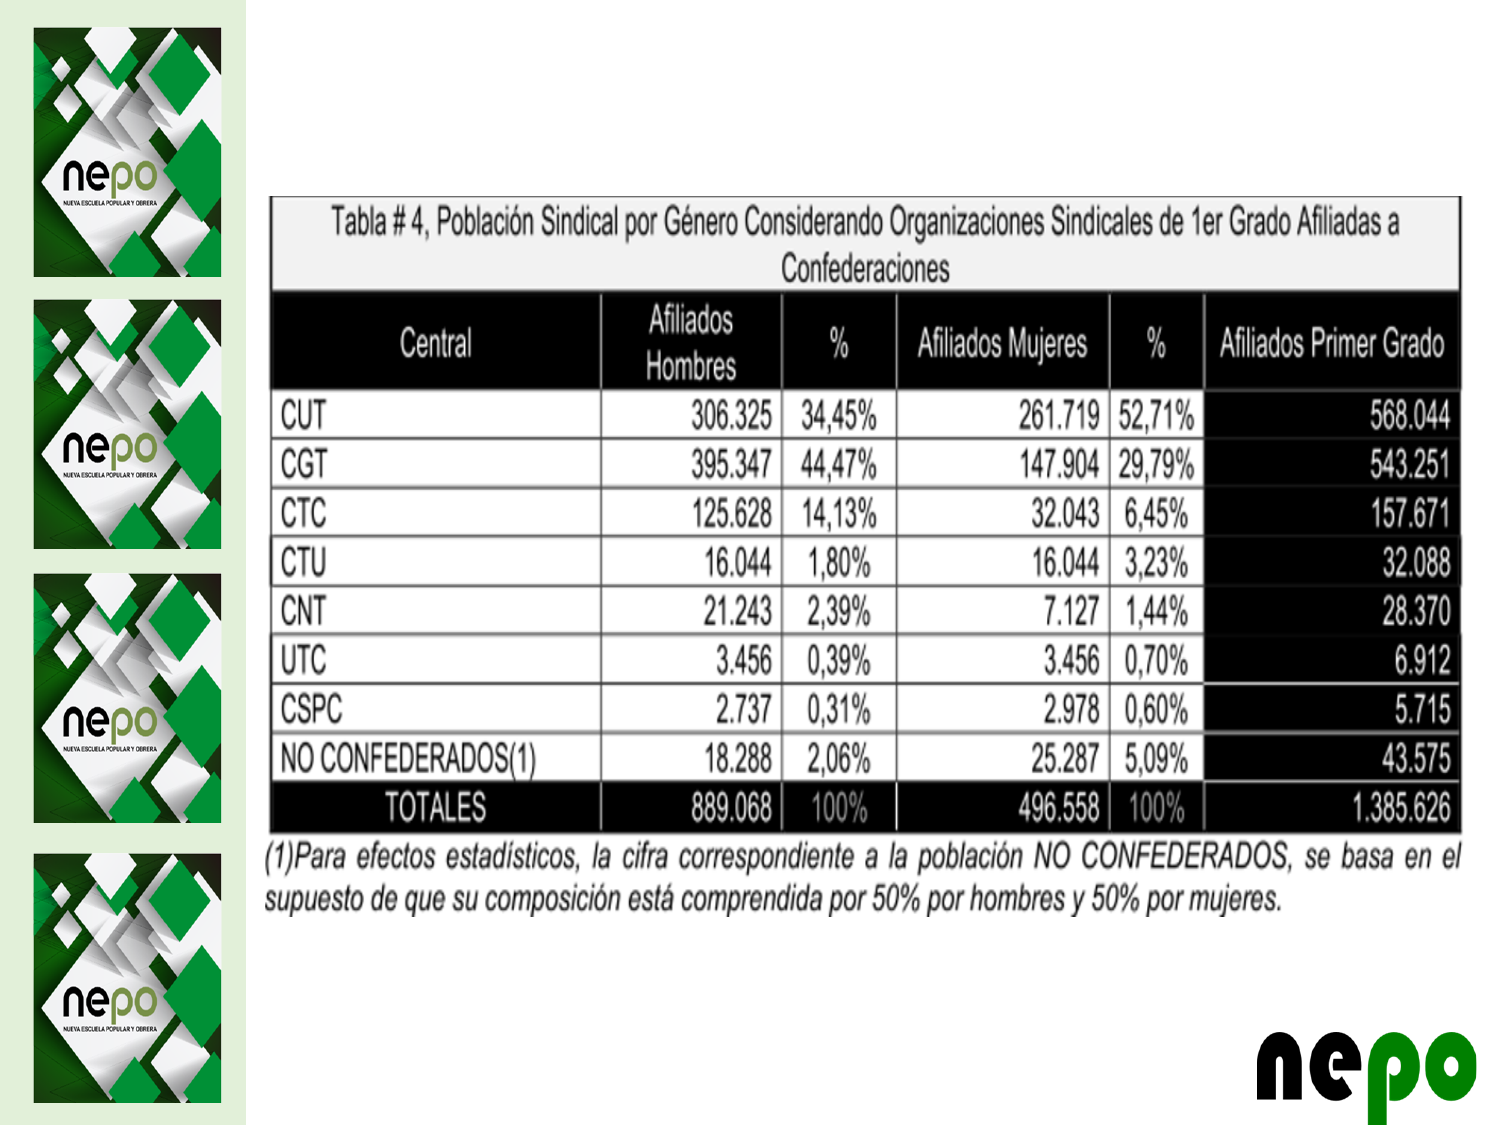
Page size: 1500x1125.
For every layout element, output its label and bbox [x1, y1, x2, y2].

list [265, 196, 1478, 917]
picture [0, 0, 246, 1125]
picture [1257, 1032, 1477, 1125]
